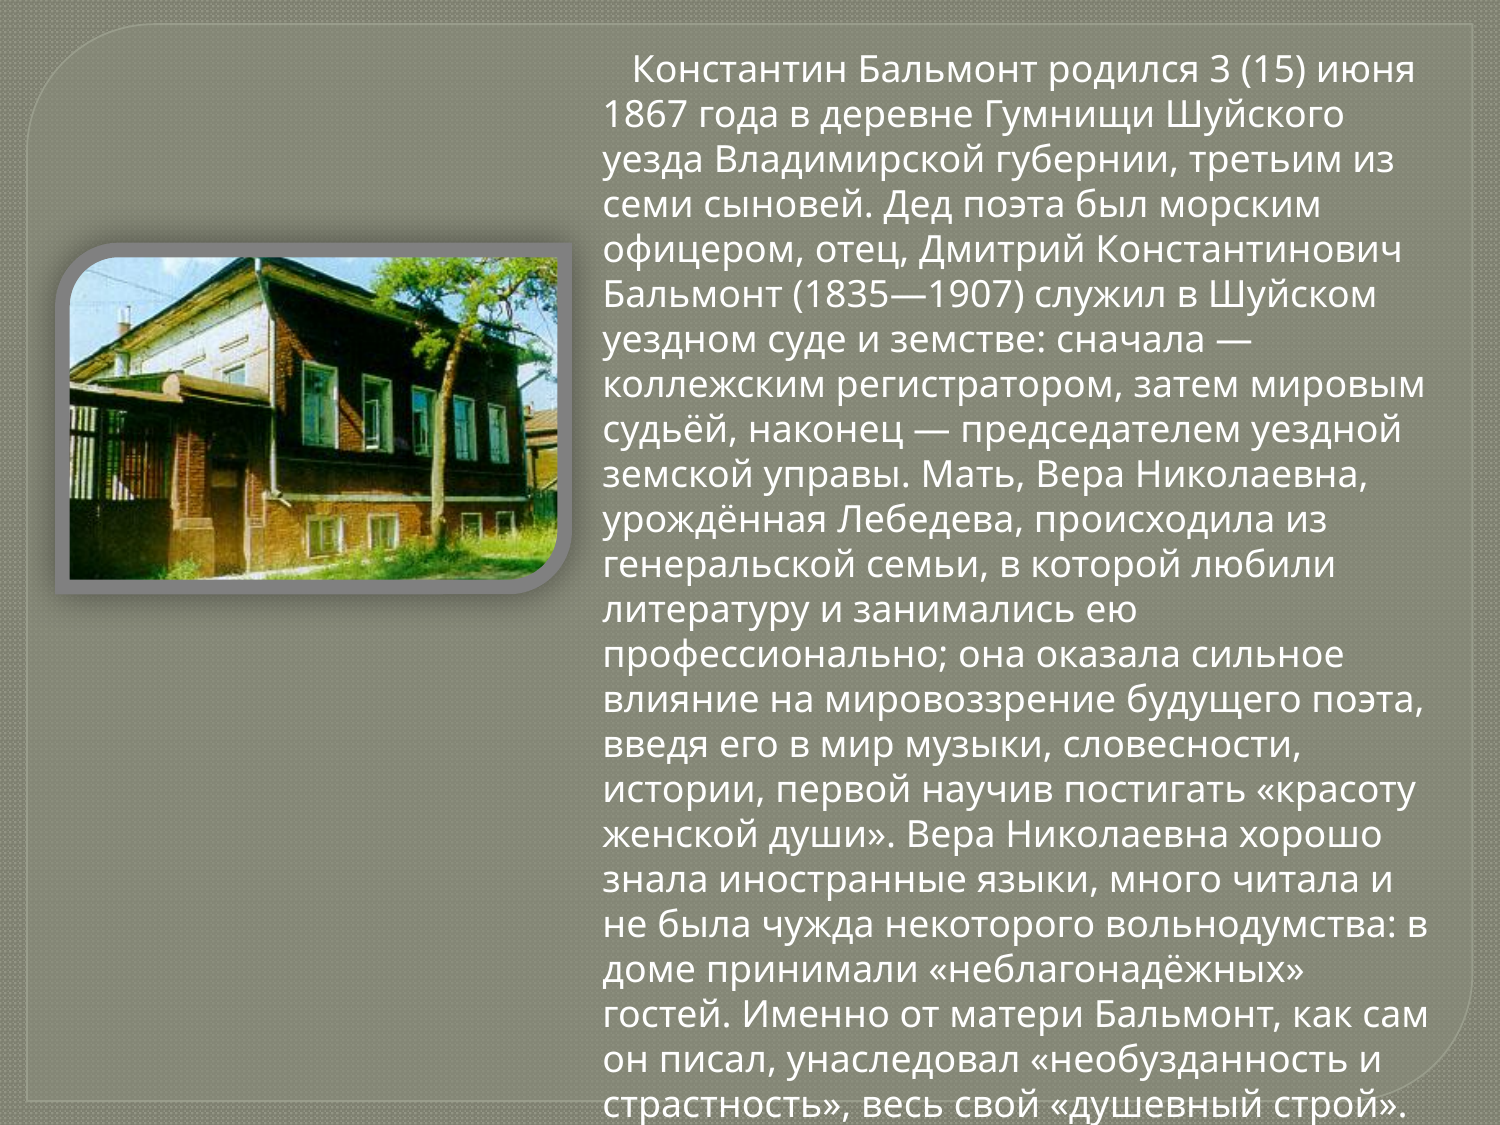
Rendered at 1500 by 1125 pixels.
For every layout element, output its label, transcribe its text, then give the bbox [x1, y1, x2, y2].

text_box Константин Бальмонт родился 3 (15) июня 1867 года в деревне Гумнищи Шуйского уезда Владимирской губернии, третьим из семи сыновей. Дед поэта был морским офицером, отец, Дмитрий Константинович Бальмонт (1835—1907) служил в Шуйском уездном суде и земстве: сначала — коллежским регистратором, затем мировым судьёй, наконец — председателем уездной земской управы. Мать, Вера Николаевна, урождённая Лебедева, происходила из генеральской семьи, в которой любили литературу и занимались ею профессионально; она оказала сильное влияние на мировоззрение будущего поэта, введя его в мир музыки, словесности, истории, первой научив постигать «красоту женской души». Вера Николаевна хорошо знала иностранные языки, много читала и не была чужда некоторого вольнодумства: в доме принимали «неблагонадёжных» гостей. Именно от матери Бальмонт, как сам он писал, унаследовал «необузданность и страстность», весь свой «душевный строй». [587, 37, 1450, 1125]
picture [62, 249, 565, 588]
